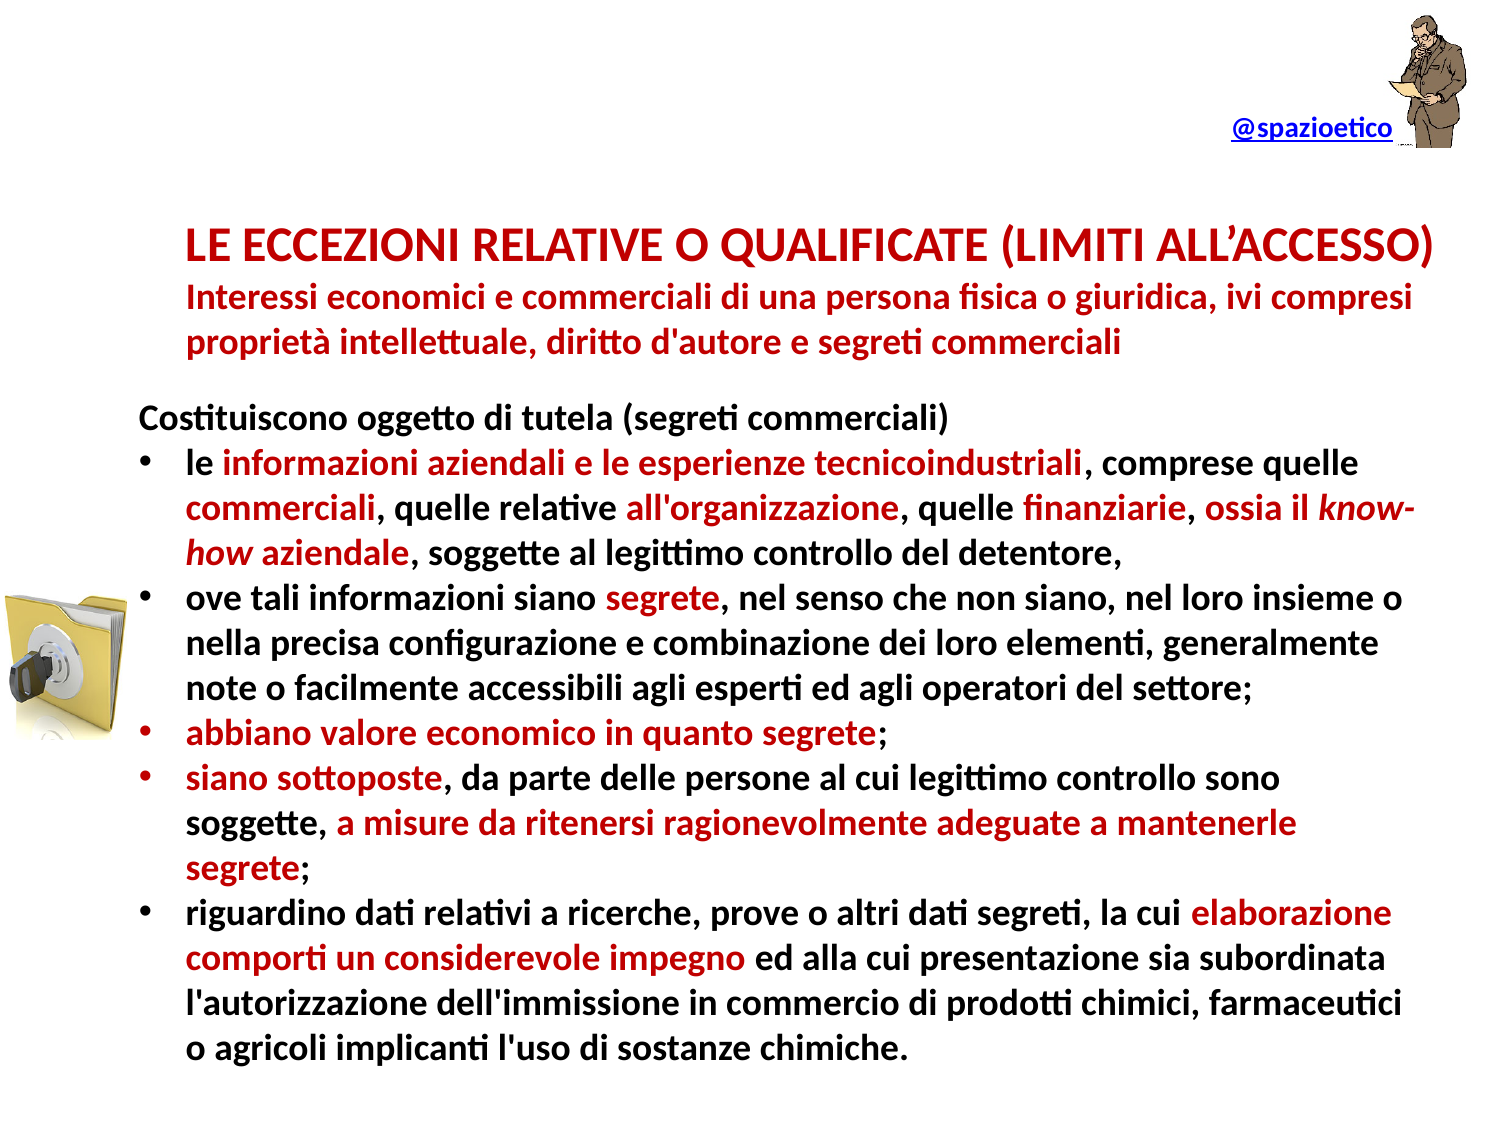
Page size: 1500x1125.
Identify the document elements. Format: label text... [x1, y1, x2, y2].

text_box LE ECCEZIONI RELATIVE O QUALIFICATE (LIMITI ALL’ACCESSO) Interessi economici e commerciali di una persona fisica o giuridica, ivi compresi proprietà intellettuale, diritto d'autore e segreti commerciali [171, 204, 1483, 370]
text_box Costituiscono oggetto di tutela (segreti commerciali) le informazioni aziendali e le esperienze tecnicoindustriali, comprese quelle commerciali, quelle relative all'organizzazione, quelle finanziarie, ossia il know-how aziendale, soggette al legittimo controllo del detentore, ove tali informazioni siano segrete, nel senso che non siano, nel loro insieme o nella precisa configurazione e combinazione dei loro elementi, generalmente note o facilmente accessibili agli esperti ed agli operatori del settore; abbiano valore economico in quanto segrete; siano sottoposte, da parte delle persone al cui legittimo controllo sono soggette, a misure da ritenersi ragionevolmente adeguate a mantenerle segrete; riguardino dati relativi a ricerche, prove o altri dati segreti, la cui elaborazione comporti un considerevole impegno ed alla cui presentazione sia subordinata l'autorizzazione dell'immissione in commercio di prodotti chimici, farmaceutici o agricoli implicanti l'uso di sostanze chimiche. [123, 385, 1435, 1075]
picture [2, 585, 134, 740]
picture [1372, 7, 1488, 148]
